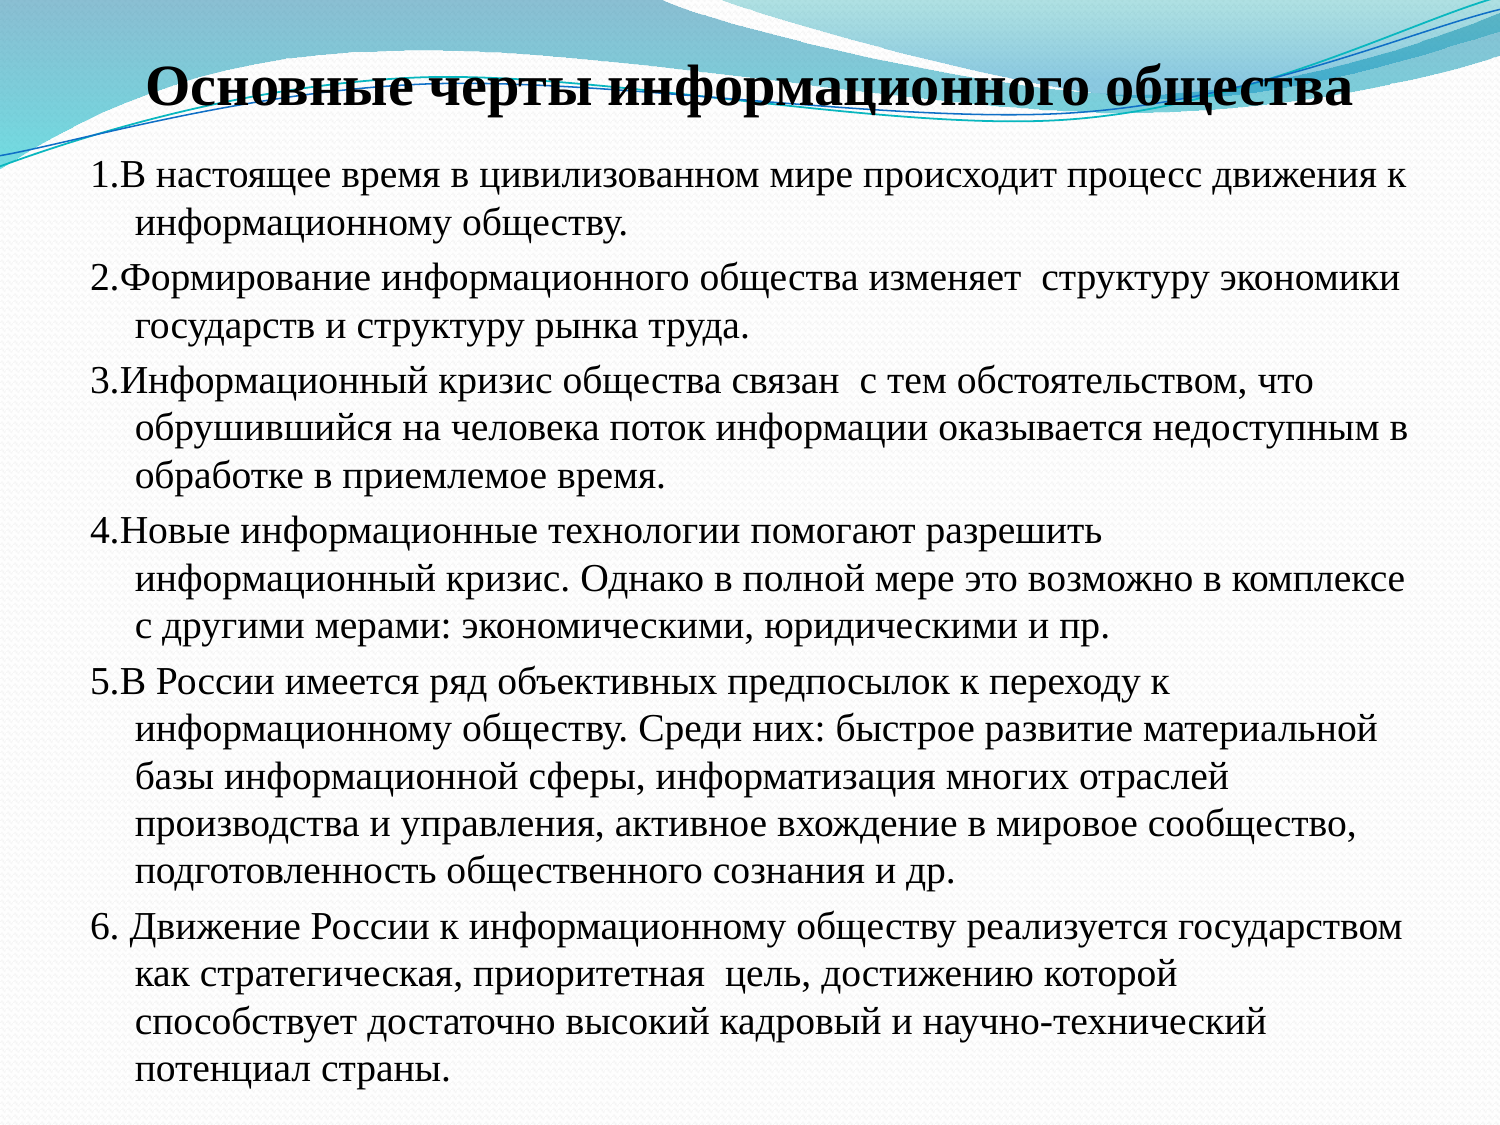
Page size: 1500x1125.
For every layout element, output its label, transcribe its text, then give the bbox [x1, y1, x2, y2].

list 1.В настоящее время в цивилизованном мире происходит процесс движения к информационному обществу. 2.Формирование информационного общества изменяет структуру экономики государств и структуру рынка труда. 3.Информационный кризис общества связан с тем обстоятельством, что обрушившийся на человека поток информации оказывается недоступным в обработке в приемлемое время. 4.Новые информационные технологии помогают разрешить информационный кризис. Однако в полной мере это возможно в комплексе с другими мерами: экономическими, юридическими и пр. 5.В России имеется ряд объективных предпосылок к переходу к информационному обществу. Среди них: быстрое развитие материальной базы информационной сферы, информатизация многих отраслей производства и управления, активное вхождение в мировое сообщество, подготовленность общественного сознания и др. 6. Движение России к информационному обществу реализуется государством как стратегическая, приоритетная цель, достижению которой способствует достаточно высокий кадровый и научно-технический потенциал страны. [74, 140, 1426, 1091]
title Основные черты информационного общества [74, 34, 1426, 118]
